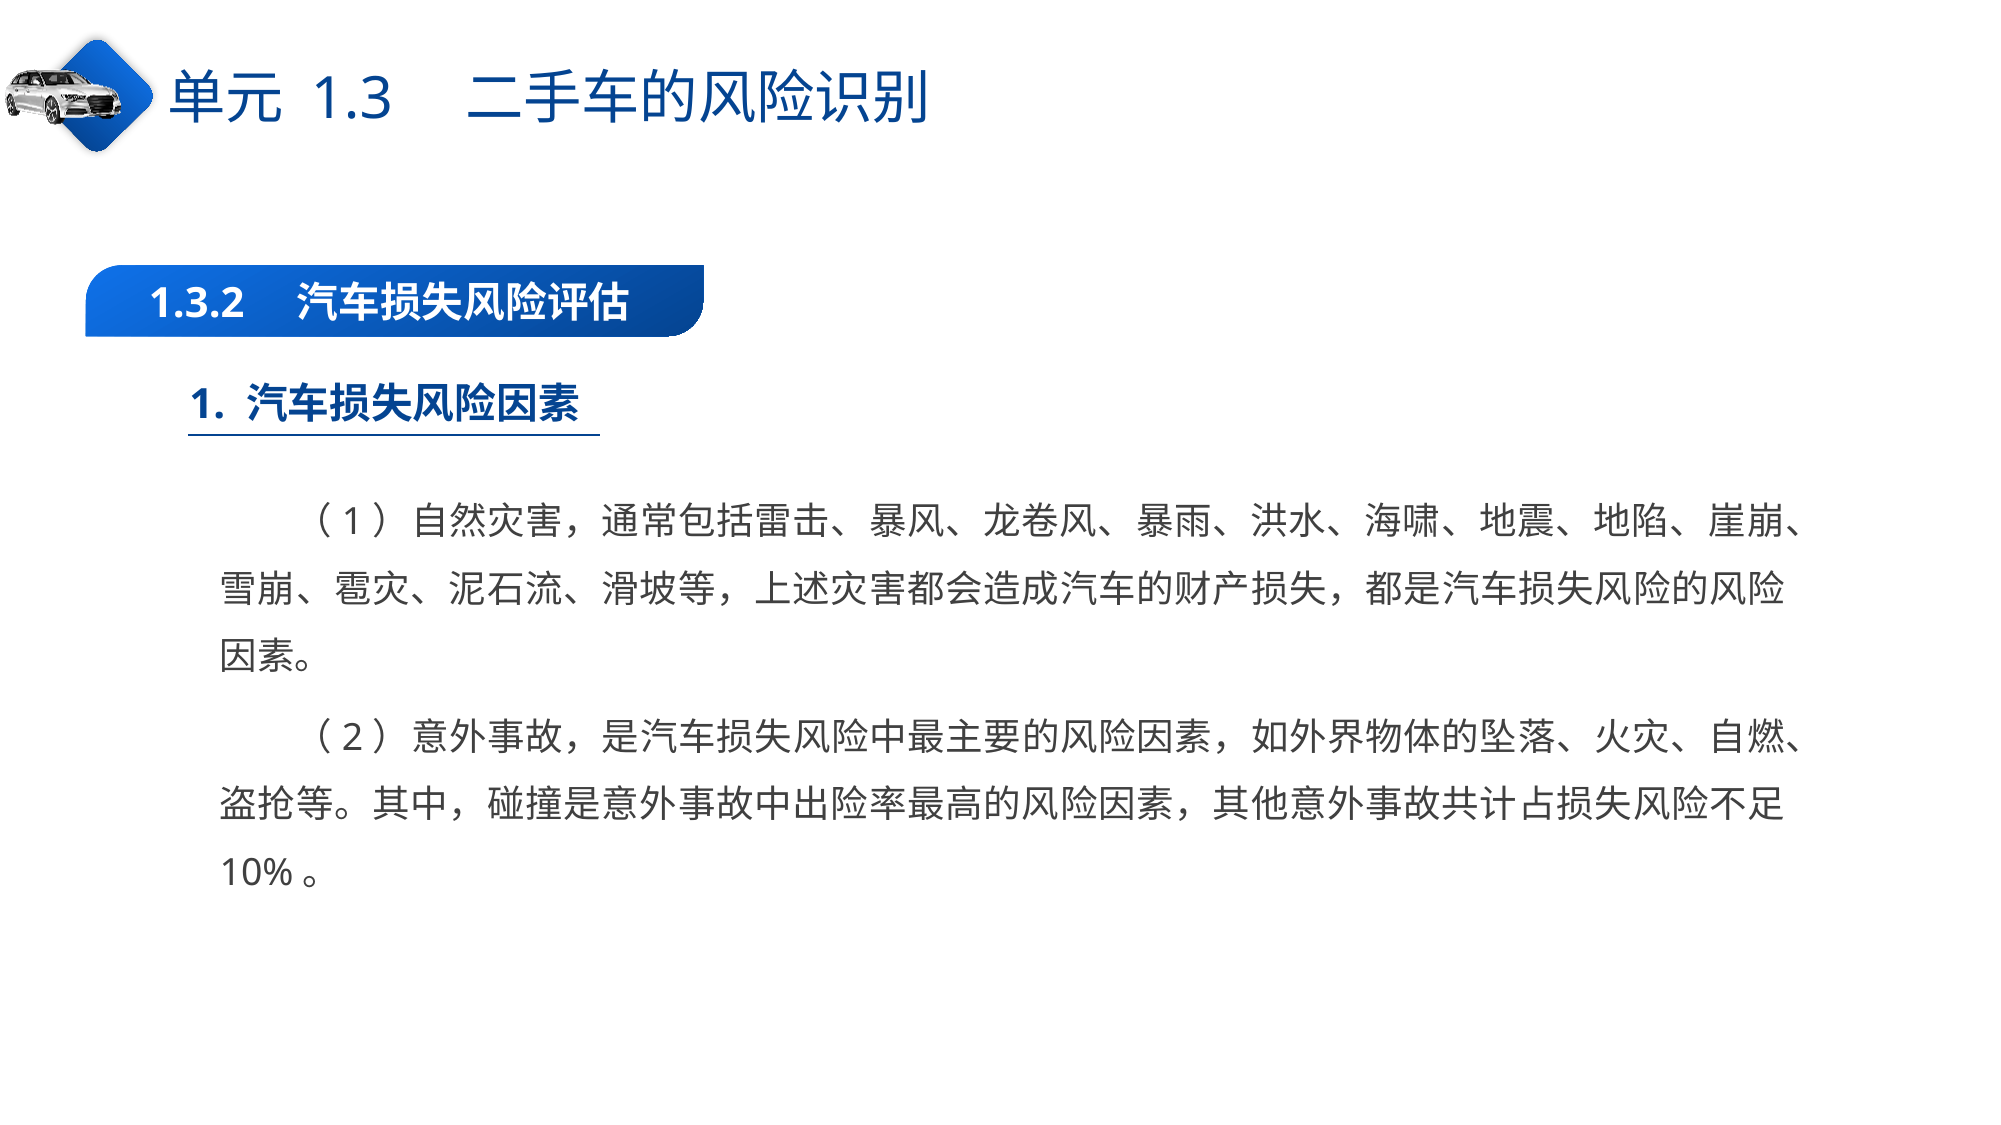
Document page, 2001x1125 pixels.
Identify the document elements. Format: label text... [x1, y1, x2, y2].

text_box 单元 1.3 二手车的风险识别 [152, 52, 946, 138]
text_box （1）自然灾害，通常包括雷击、暴风、龙卷风、暴雨、洪水、海啸、地震、地陷、崖崩、雪崩、雹灾、泥石流、滑坡等，上述灾害都会造成汽车的财产损失，都是汽车损失风险的风险因素。 （2）意外事故，是汽车损失风险中最主要的风险因素，如外界物体的坠落、火灾、自燃、盗抢等。其中，碰撞是意外事故中出险率最高的风险因素，其他意外事故共计占损失风险不足 10%。 [204, 467, 1800, 900]
picture [0, 31, 125, 157]
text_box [174, 369, 1330, 435]
text_box 1.3.2 汽车损失风险评估 [84, 264, 705, 338]
